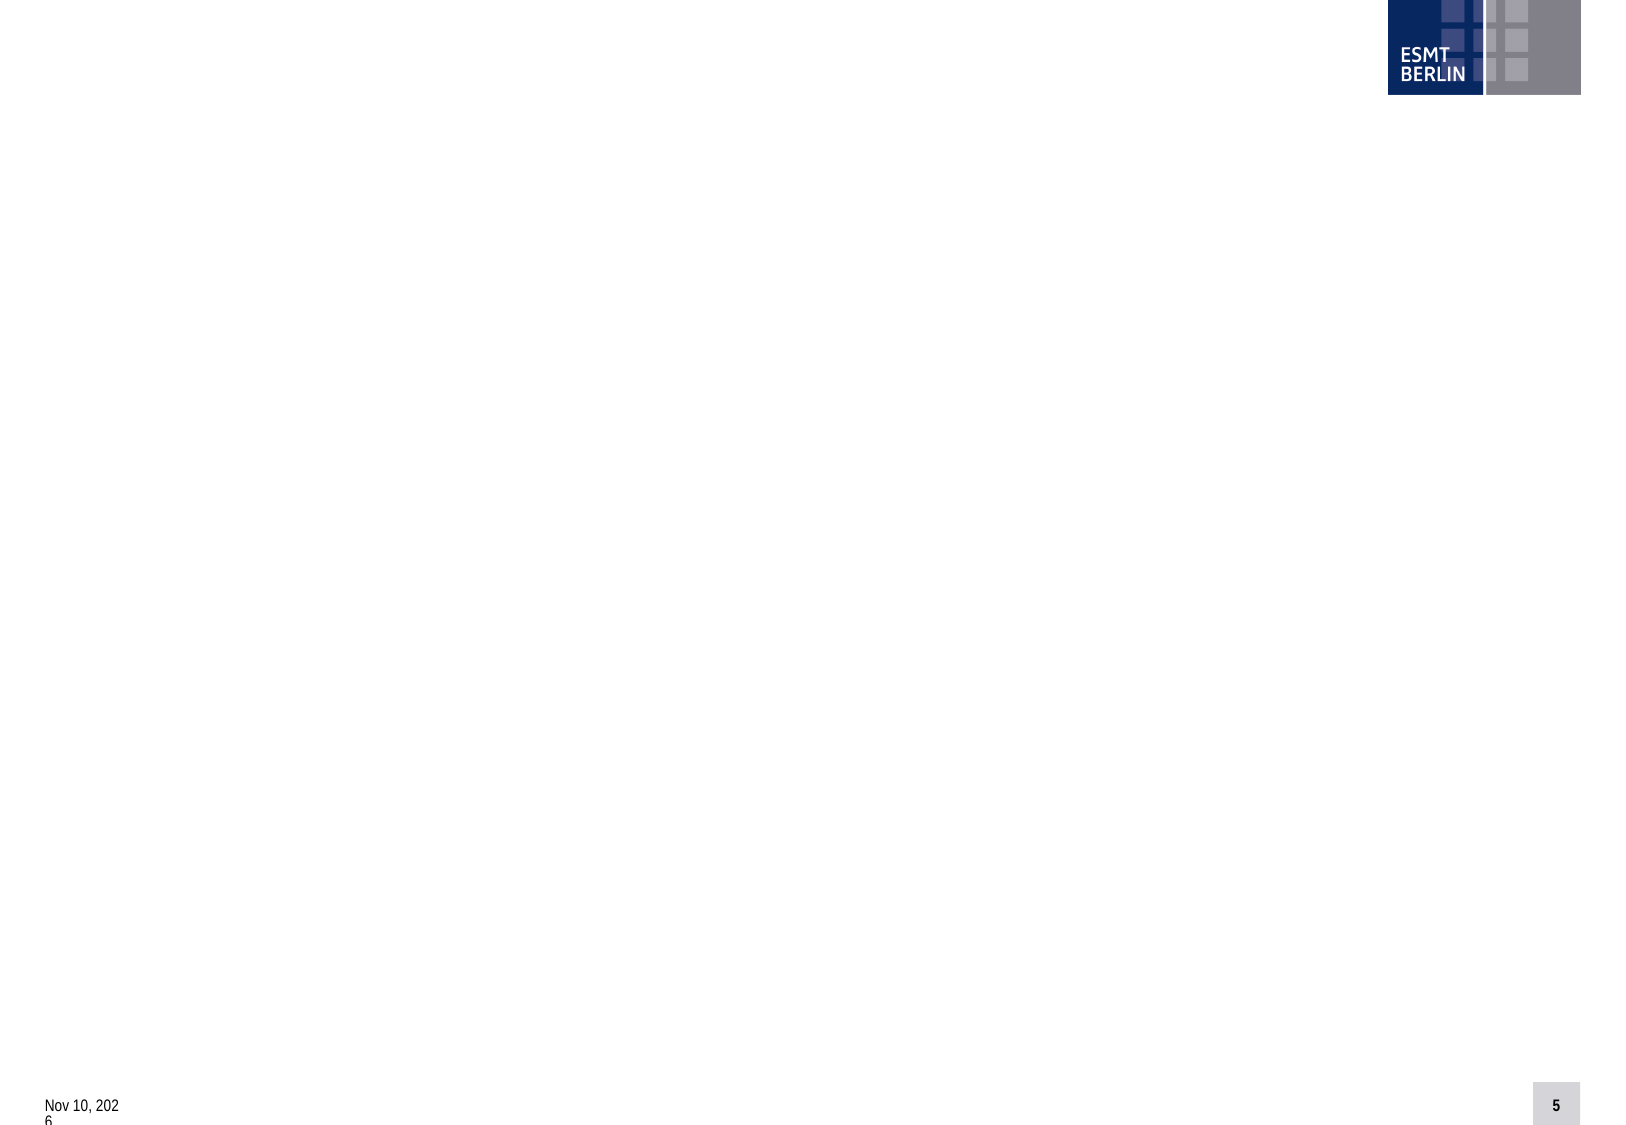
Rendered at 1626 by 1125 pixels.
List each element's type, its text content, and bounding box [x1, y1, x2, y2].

picture [1388, 0, 1581, 95]
slide_number 4 [1533, 1094, 1581, 1115]
slide_number 26-Oct-16 [44, 1094, 127, 1115]
